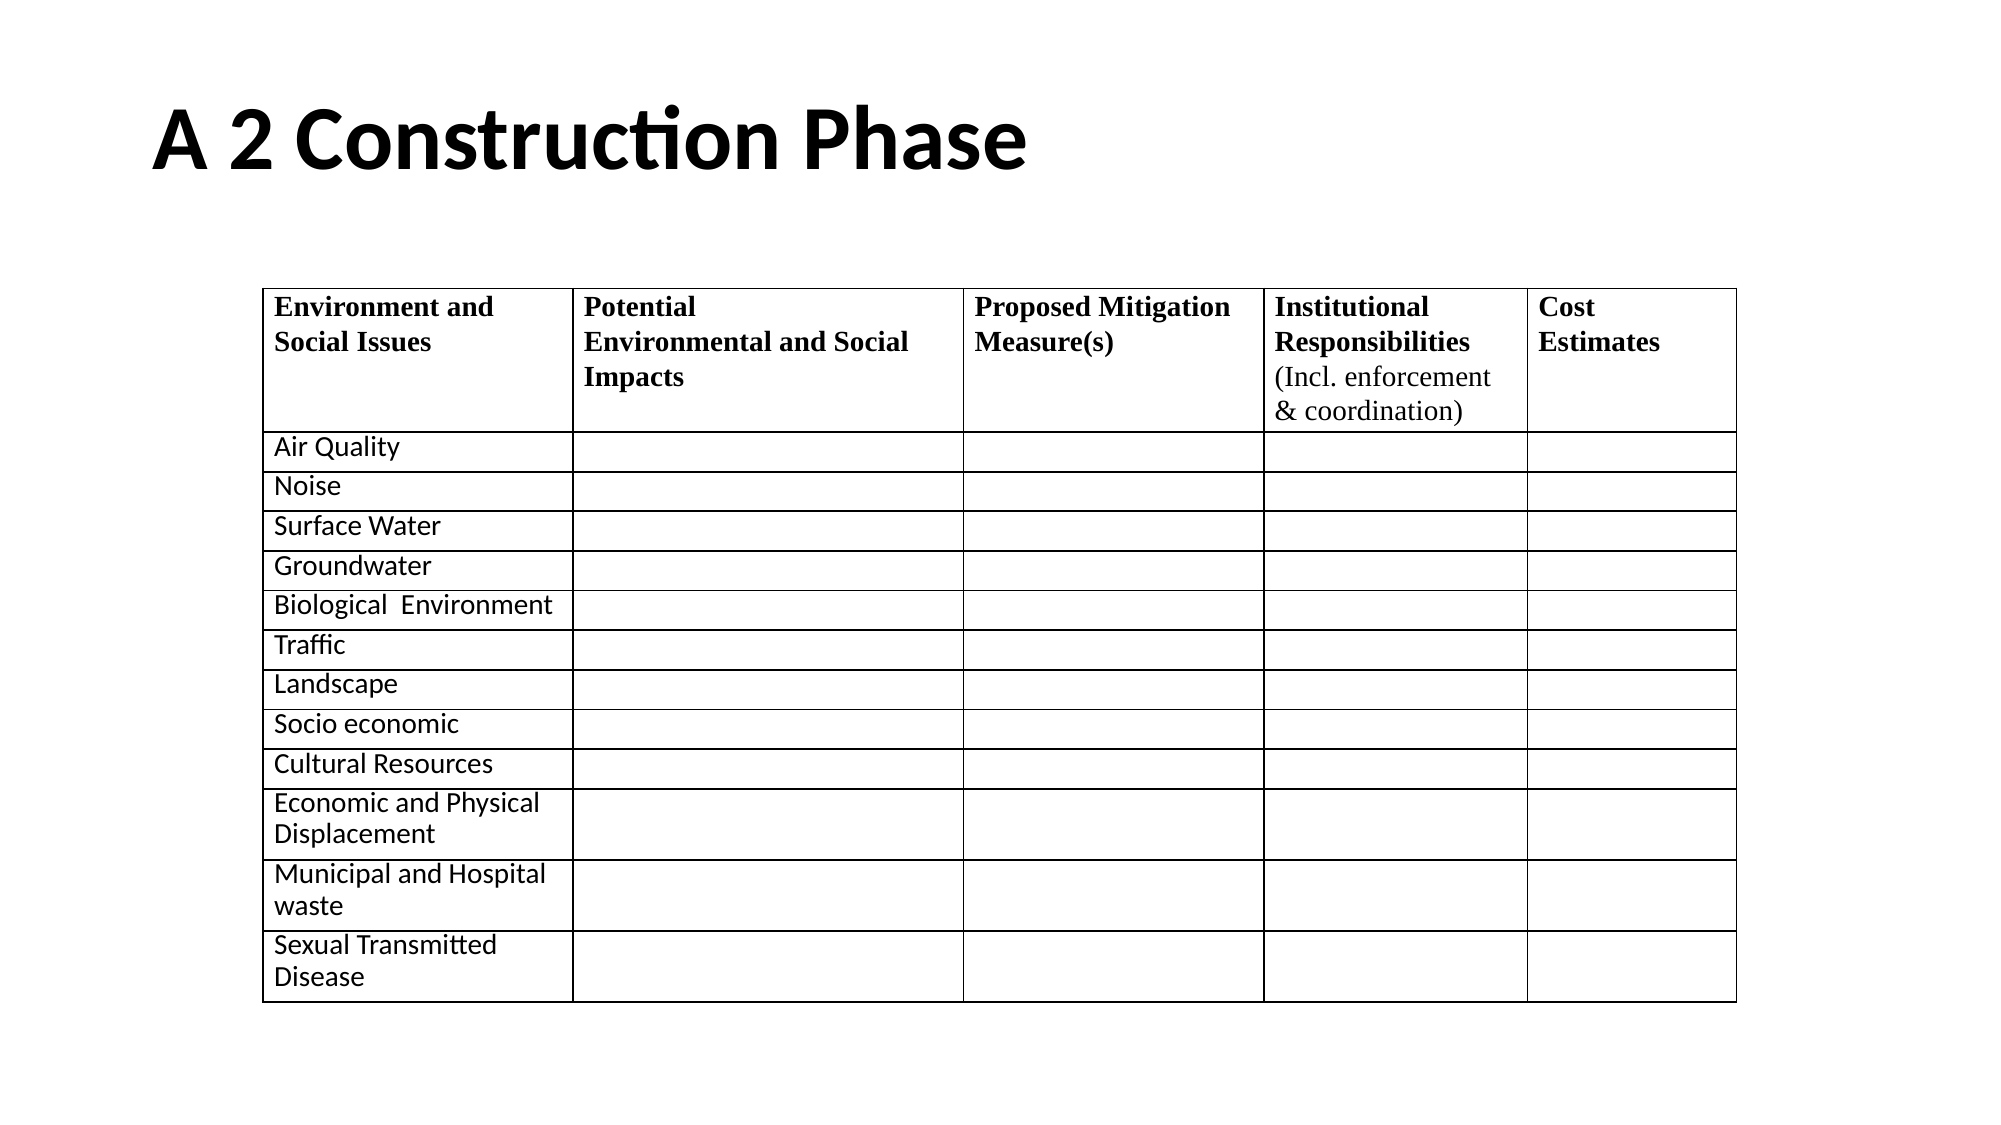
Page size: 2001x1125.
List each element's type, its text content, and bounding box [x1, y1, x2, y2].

table_cell [964, 861, 1263, 930]
table_cell [1528, 591, 1736, 629]
table_cell [574, 591, 963, 629]
table_cell [574, 932, 963, 1001]
table_cell [964, 433, 1263, 471]
table_cell [574, 631, 963, 669]
table_cell [574, 512, 963, 550]
table_cell [964, 750, 1263, 788]
table_header Institutional Responsibilities (Incl. enforcement & coordination) [1265, 289, 1527, 431]
table_cell [1265, 671, 1527, 709]
table_cell [1265, 710, 1527, 748]
table_cell [1265, 512, 1527, 550]
table_cell [574, 790, 963, 859]
table_cell [1265, 433, 1527, 471]
table_cell [1528, 433, 1736, 471]
table_cell Economic and Physical Displacement [264, 790, 572, 859]
table_cell Cultural Resources [264, 750, 572, 788]
title A 2 Construction Phase [137, 59, 1863, 278]
table_cell [1528, 671, 1736, 709]
table_cell Traffic [264, 631, 572, 669]
table_cell [574, 861, 963, 930]
table_cell [1265, 750, 1527, 788]
table_header Potential Environmental and Social Impacts [574, 289, 963, 431]
table_cell [964, 512, 1263, 550]
table_cell Biological Environment [264, 591, 572, 629]
table_cell [964, 932, 1263, 1001]
table_cell Noise [264, 473, 572, 510]
table_cell [964, 591, 1263, 629]
table_cell [964, 671, 1263, 709]
table_header Environment and Social Issues [264, 289, 572, 431]
table_cell [1528, 473, 1736, 510]
table_cell [1265, 552, 1527, 590]
table_cell Sexual Transmitted Disease [264, 932, 572, 1001]
table_cell [1528, 750, 1736, 788]
table_cell [1528, 710, 1736, 748]
table_cell [574, 750, 963, 788]
table_cell Air Quality [264, 433, 572, 471]
table_cell Landscape [264, 671, 572, 709]
table_cell Municipal and Hospital waste [264, 861, 572, 930]
table_cell [1265, 631, 1527, 669]
table_cell [1528, 552, 1736, 590]
table_cell [1528, 631, 1736, 669]
table_cell Socio economic [264, 710, 572, 748]
table_cell [1265, 591, 1527, 629]
table_cell [1265, 790, 1527, 859]
table_cell Groundwater [264, 552, 572, 590]
table_cell [964, 790, 1263, 859]
table_cell [1528, 790, 1736, 859]
table_cell [1528, 932, 1736, 1001]
table_cell [1265, 473, 1527, 510]
table_header Cost Estimates [1528, 289, 1736, 431]
table_header Proposed Mitigation Measure(s) [964, 289, 1263, 431]
table_cell [964, 710, 1263, 748]
table_cell [574, 473, 963, 510]
table_cell [1528, 861, 1736, 930]
table_cell [1528, 512, 1736, 550]
table_cell [574, 552, 963, 590]
table_cell [574, 433, 963, 471]
table_cell [1265, 932, 1527, 1001]
table_cell [964, 552, 1263, 590]
table_cell [574, 710, 963, 748]
table_cell [964, 473, 1263, 510]
table_cell [964, 631, 1263, 669]
table_cell [574, 671, 963, 709]
table_cell Surface Water [264, 512, 572, 550]
table_cell [1265, 861, 1527, 930]
